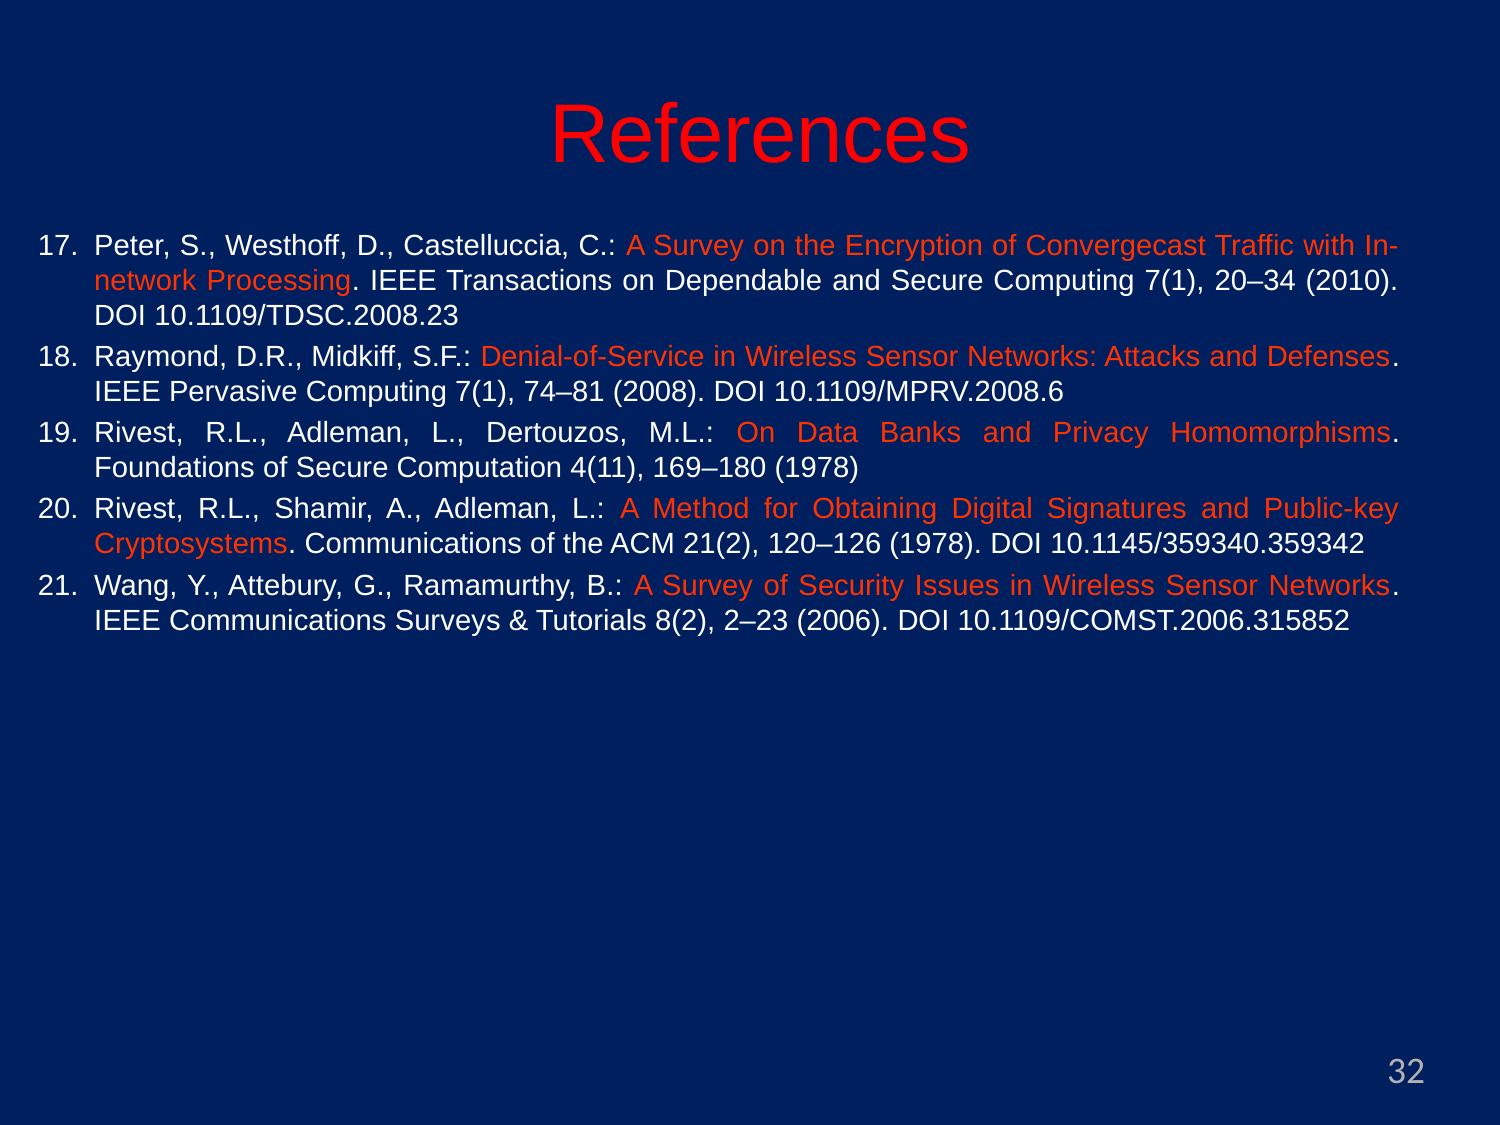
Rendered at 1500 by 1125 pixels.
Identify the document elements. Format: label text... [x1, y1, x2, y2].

slide_number 32 [1080, 1046, 1425, 1103]
title References [44, 53, 1456, 267]
text_box Peter, S., Westhoff, D., Castelluccia, C.: A Survey on the Encryption of Convergecast Traffic with In-network Processing. IEEE Transactions on Dependable and Secure Computing 7(1), 20–34 (2010). DOI 10.1109/TDSC.2008.23 Raymond, D.R., Midkiff, S.F.: Denial-of-Service in Wireless Sensor Networks: Attacks and Defenses. IEEE Pervasive Computing 7(1), 74–81 (2008). DOI 10.1109/MPRV.2008.6 Rivest, R.L., Adleman, L., Dertouzos, M.L.: On Data Banks and Privacy Homomorphisms. Foundations of Secure Computation 4(11), 169–180 (1978) Rivest, R.L., Shamir, A., Adleman, L.: A Method for Obtaining Digital Signatures and Public-key Cryptosystems. Communications of the ACM 21(2), 120–126 (1978). DOI 10.1145/359340.359342 Wang, Y., Attebury, G., Ramamurthy, B.: A Survey of Security Issues in Wireless Sensor Networks. IEEE Communications Surveys & Tutorials 8(2), 2–23 (2006). DOI 10.1109/COMST.2006.315852 [37, 226, 1400, 636]
